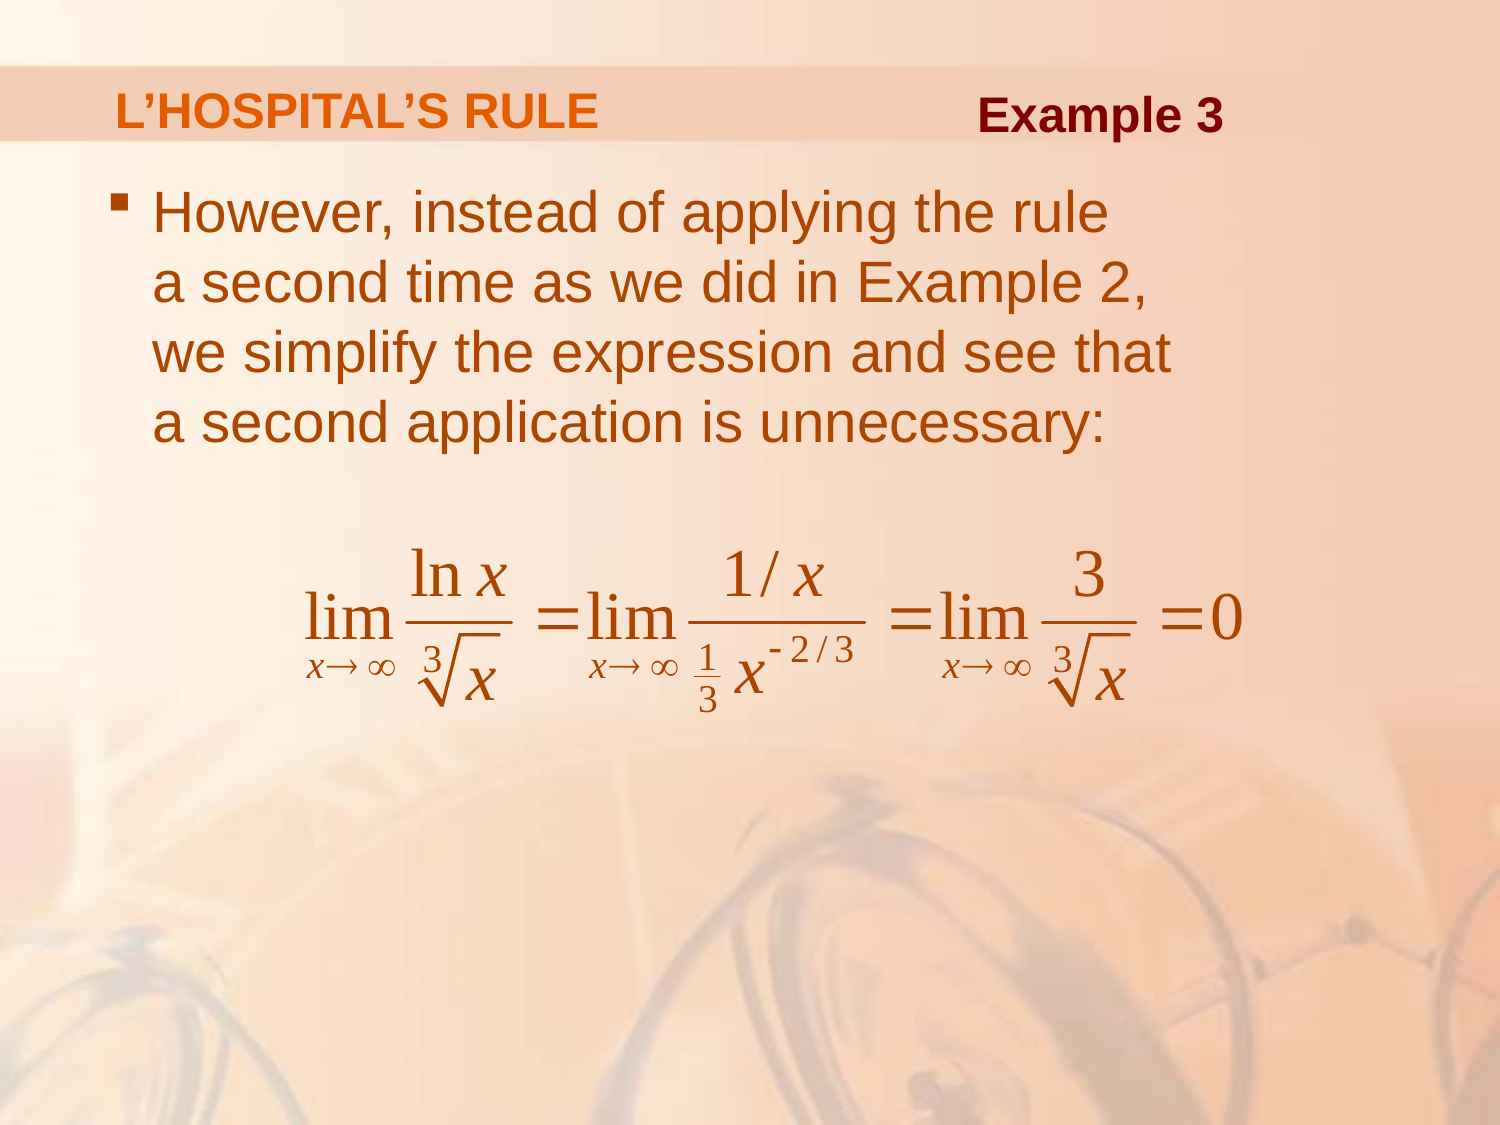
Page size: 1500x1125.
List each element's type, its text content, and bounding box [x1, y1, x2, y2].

picture [0, 0, 1500, 1125]
text_box Example 3 [962, 74, 1425, 150]
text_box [294, 530, 1258, 731]
list However, instead of applying the rule a second time as we did in Example 2, we simplify the expression and see that a second application is unnecessary: [15, 166, 1500, 1125]
title L’HOSPITAL’S RULE [99, 60, 976, 158]
